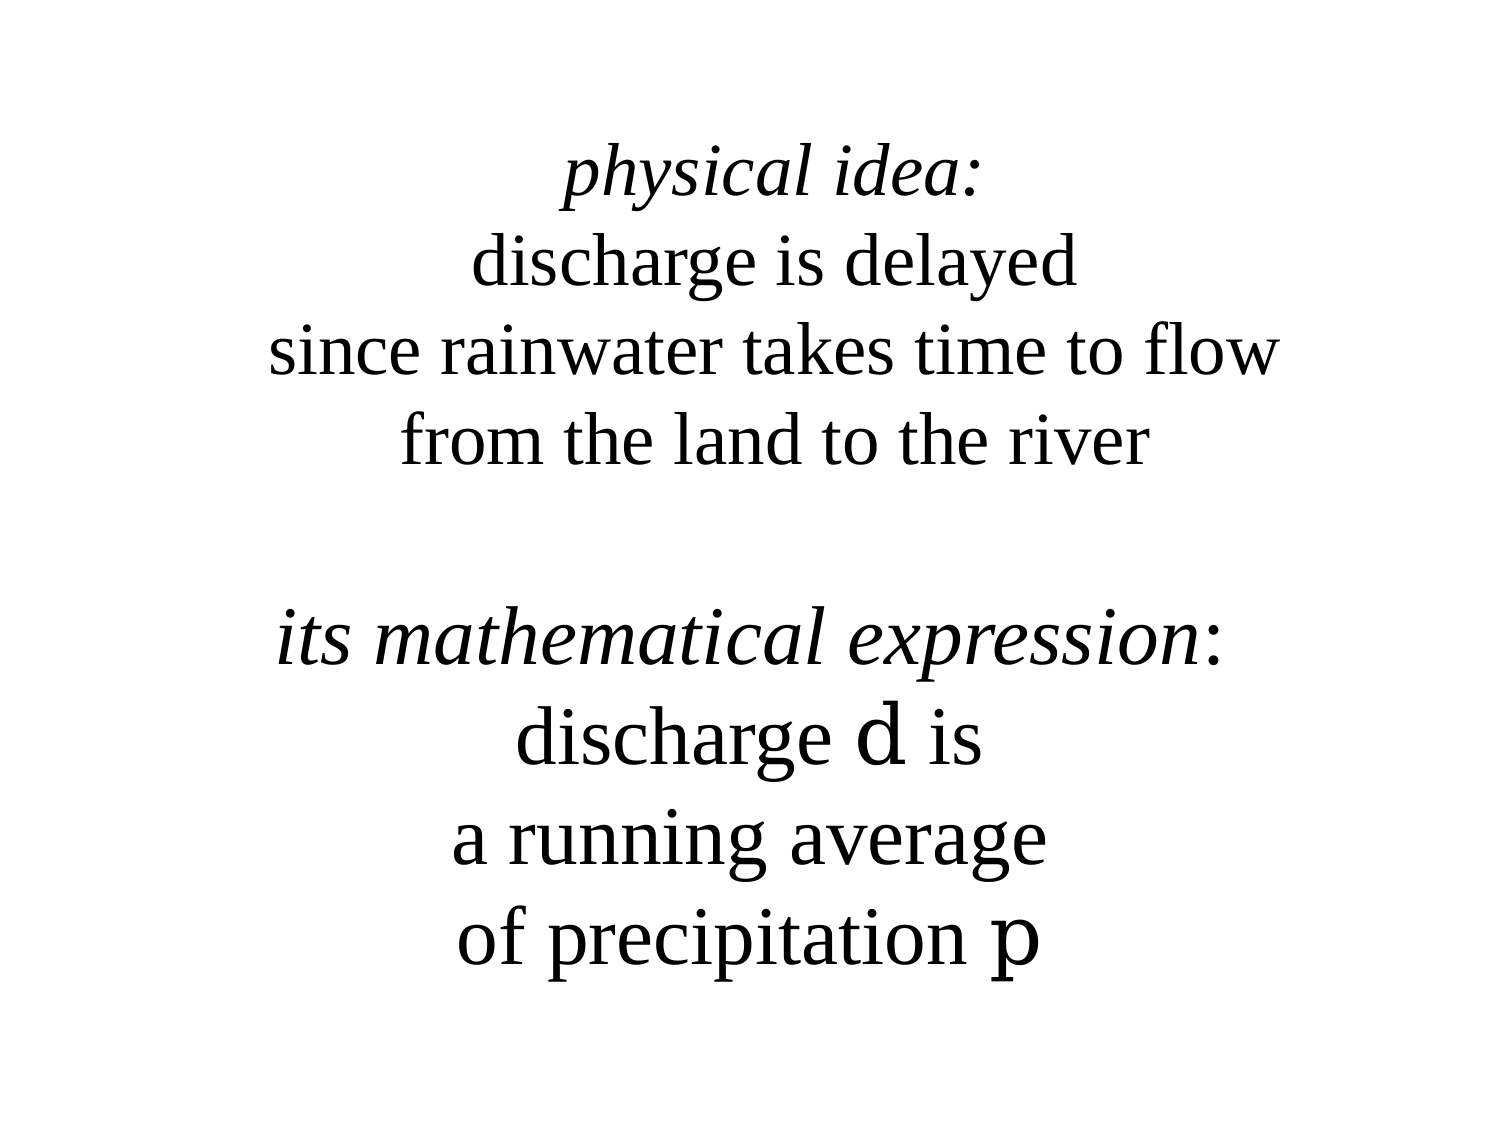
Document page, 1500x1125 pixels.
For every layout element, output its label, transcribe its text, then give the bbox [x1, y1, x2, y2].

title its mathematical expression: discharge d is a running average of precipitation p [75, 549, 1425, 1013]
text_box physical idea: discharge is delayed since rainwater takes time to flow from the land to the river [99, 112, 1450, 488]
